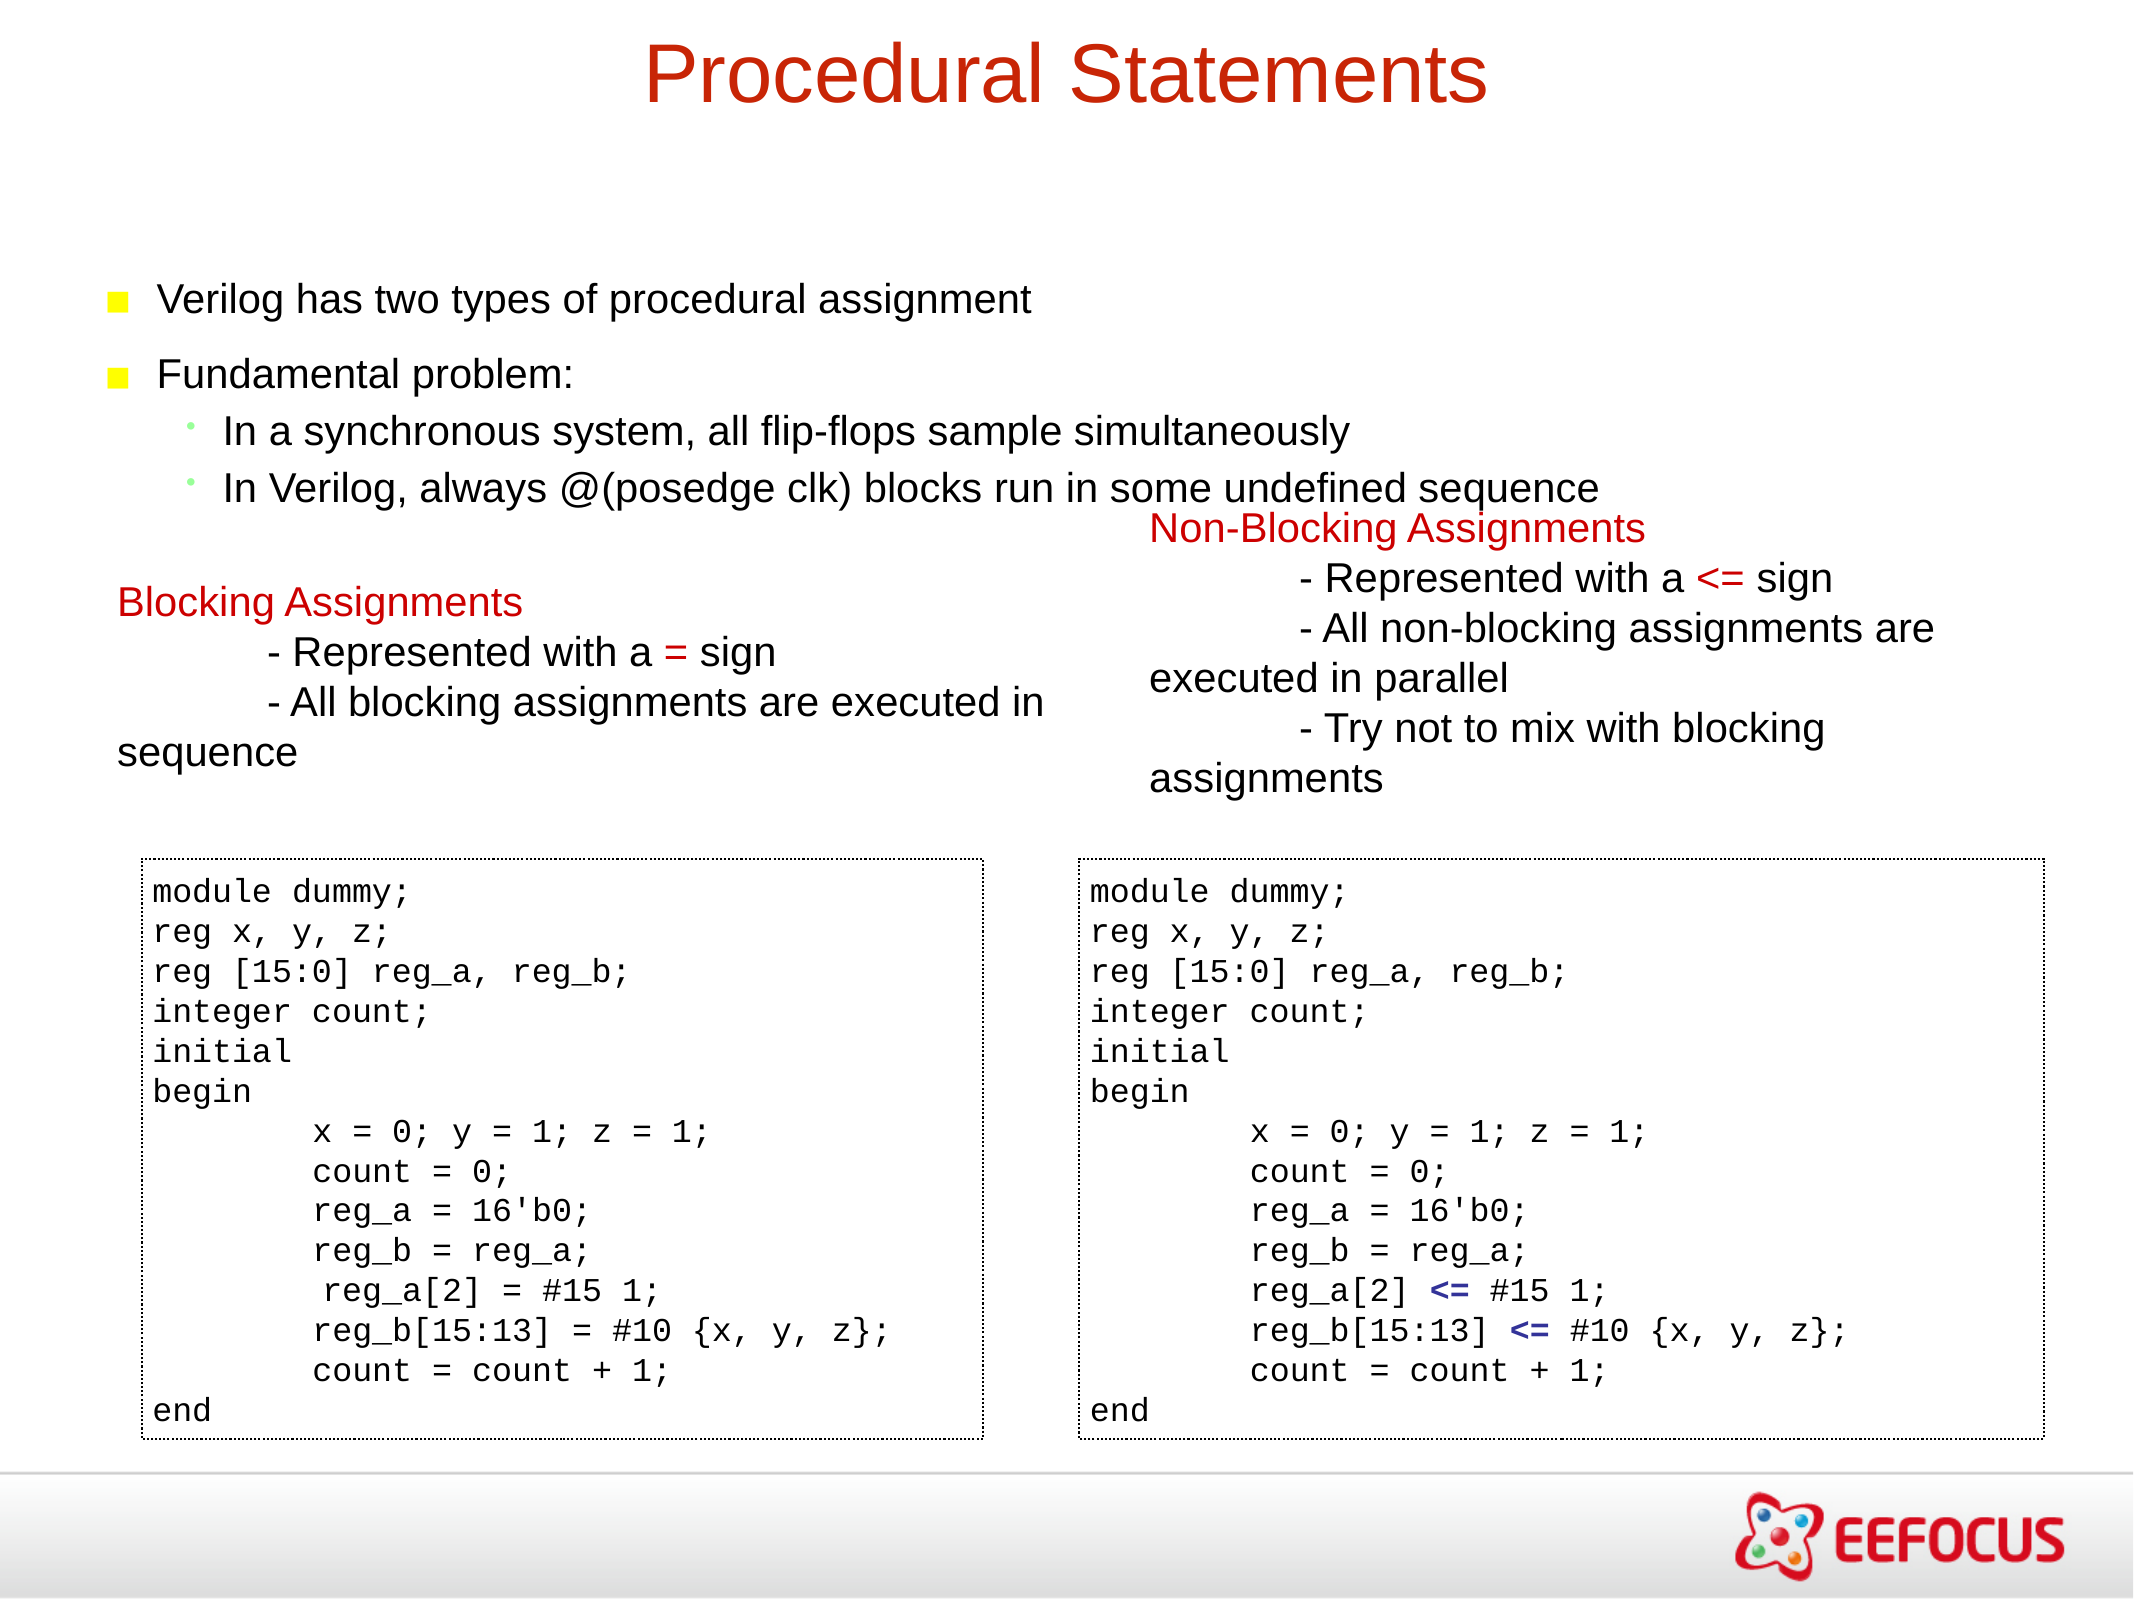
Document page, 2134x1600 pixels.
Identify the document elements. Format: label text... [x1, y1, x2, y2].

text_box Non-Blocking Assignments - Represented with a <= sign - All non-blocking assignments are executed in parallel - Try not to mix with blocking assignments [1138, 490, 2033, 812]
list Verilog has two types of procedural assignment Fundamental problem: In a synchronous system, all flip-flops sample simultaneously In Verilog, always @(posedge clk) blocks run in some undefined sequence [93, 265, 2041, 529]
text_box Procedural Statements [643, 19, 1491, 119]
text_box Blocking Assignments - Represented with a = sign - All blocking assignments are executed in sequence [106, 563, 1058, 786]
picture [0, 0, 2134, 1600]
text_box module dummy; reg x, y, z; reg [15:0] reg_a, reg_b; integer count; initial begin x = 0; y = 1; z = 1; count = 0; reg_a = 16'b0; reg_b = reg_a; reg_a[2] <= #15 1; reg_b[15:13] <= #10 {x, y, z}; count = count + 1; end [1079, 858, 2045, 1439]
text_box module dummy; reg x, y, z; reg [15:0] reg_a, reg_b; integer count; initial begin x = 0; y = 1; z = 1; count = 0; reg_a = 16'b0; reg_b = reg_a; reg_a[2] = #15 1; reg_b[15:13] = #10 {x, y, z}; count = count + 1; end [141, 858, 983, 1439]
